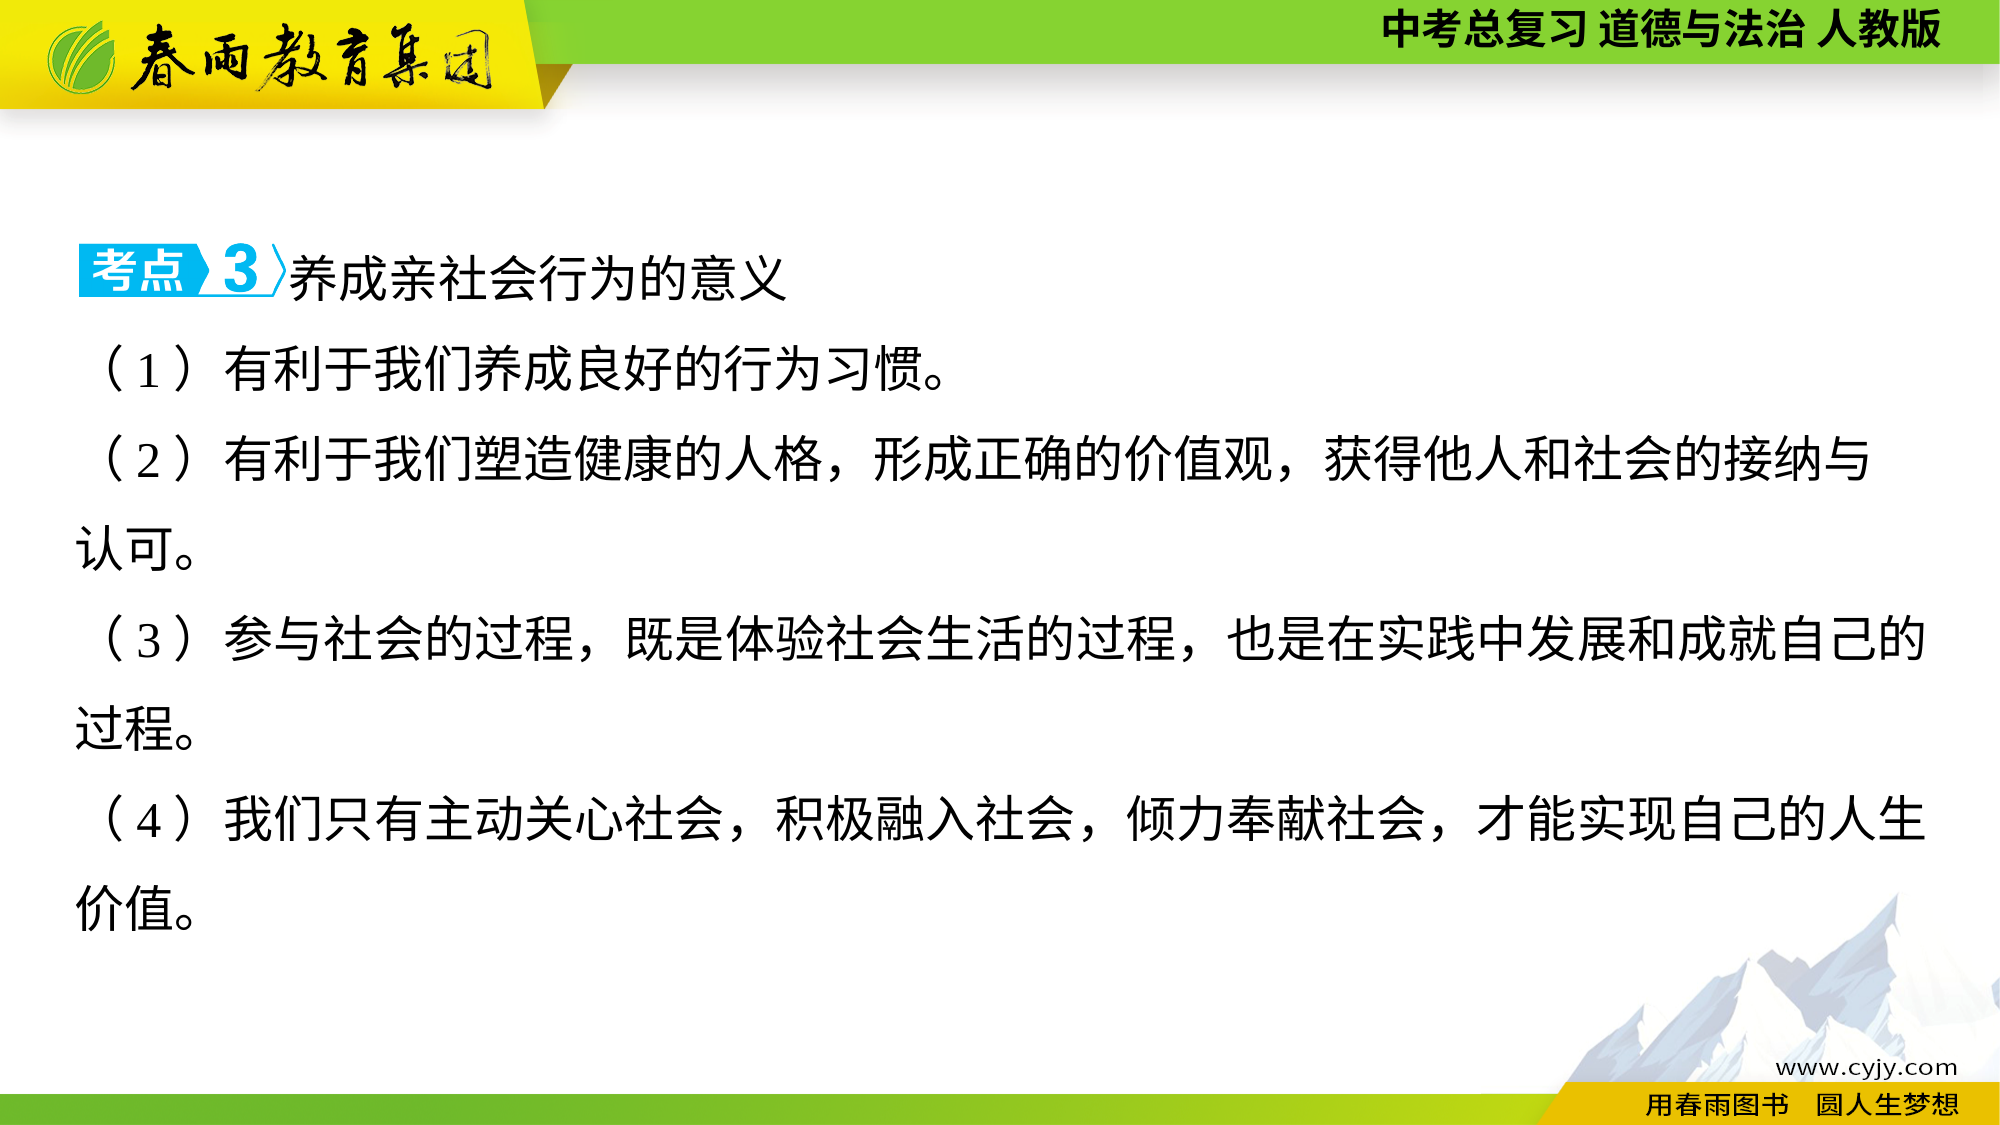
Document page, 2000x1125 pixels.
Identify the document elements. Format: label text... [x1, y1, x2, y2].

picture [0, 0, 2000, 1125]
list 养成亲社会行为的意义 （1）有利于我们养成良好的行为习惯。 （2）有利于我们塑造健康的人格，形成正确的价值观，获得他人和社会的接纳与 认可。 （3）参与社会的过程，既是体验社会生活的过程，也是在实践中发展和成就自己的过程。 （4）我们只有主动关心社会，积极融入社会，倾力奉献社会，才能实现自己的人生价值。 [59, 209, 1944, 952]
